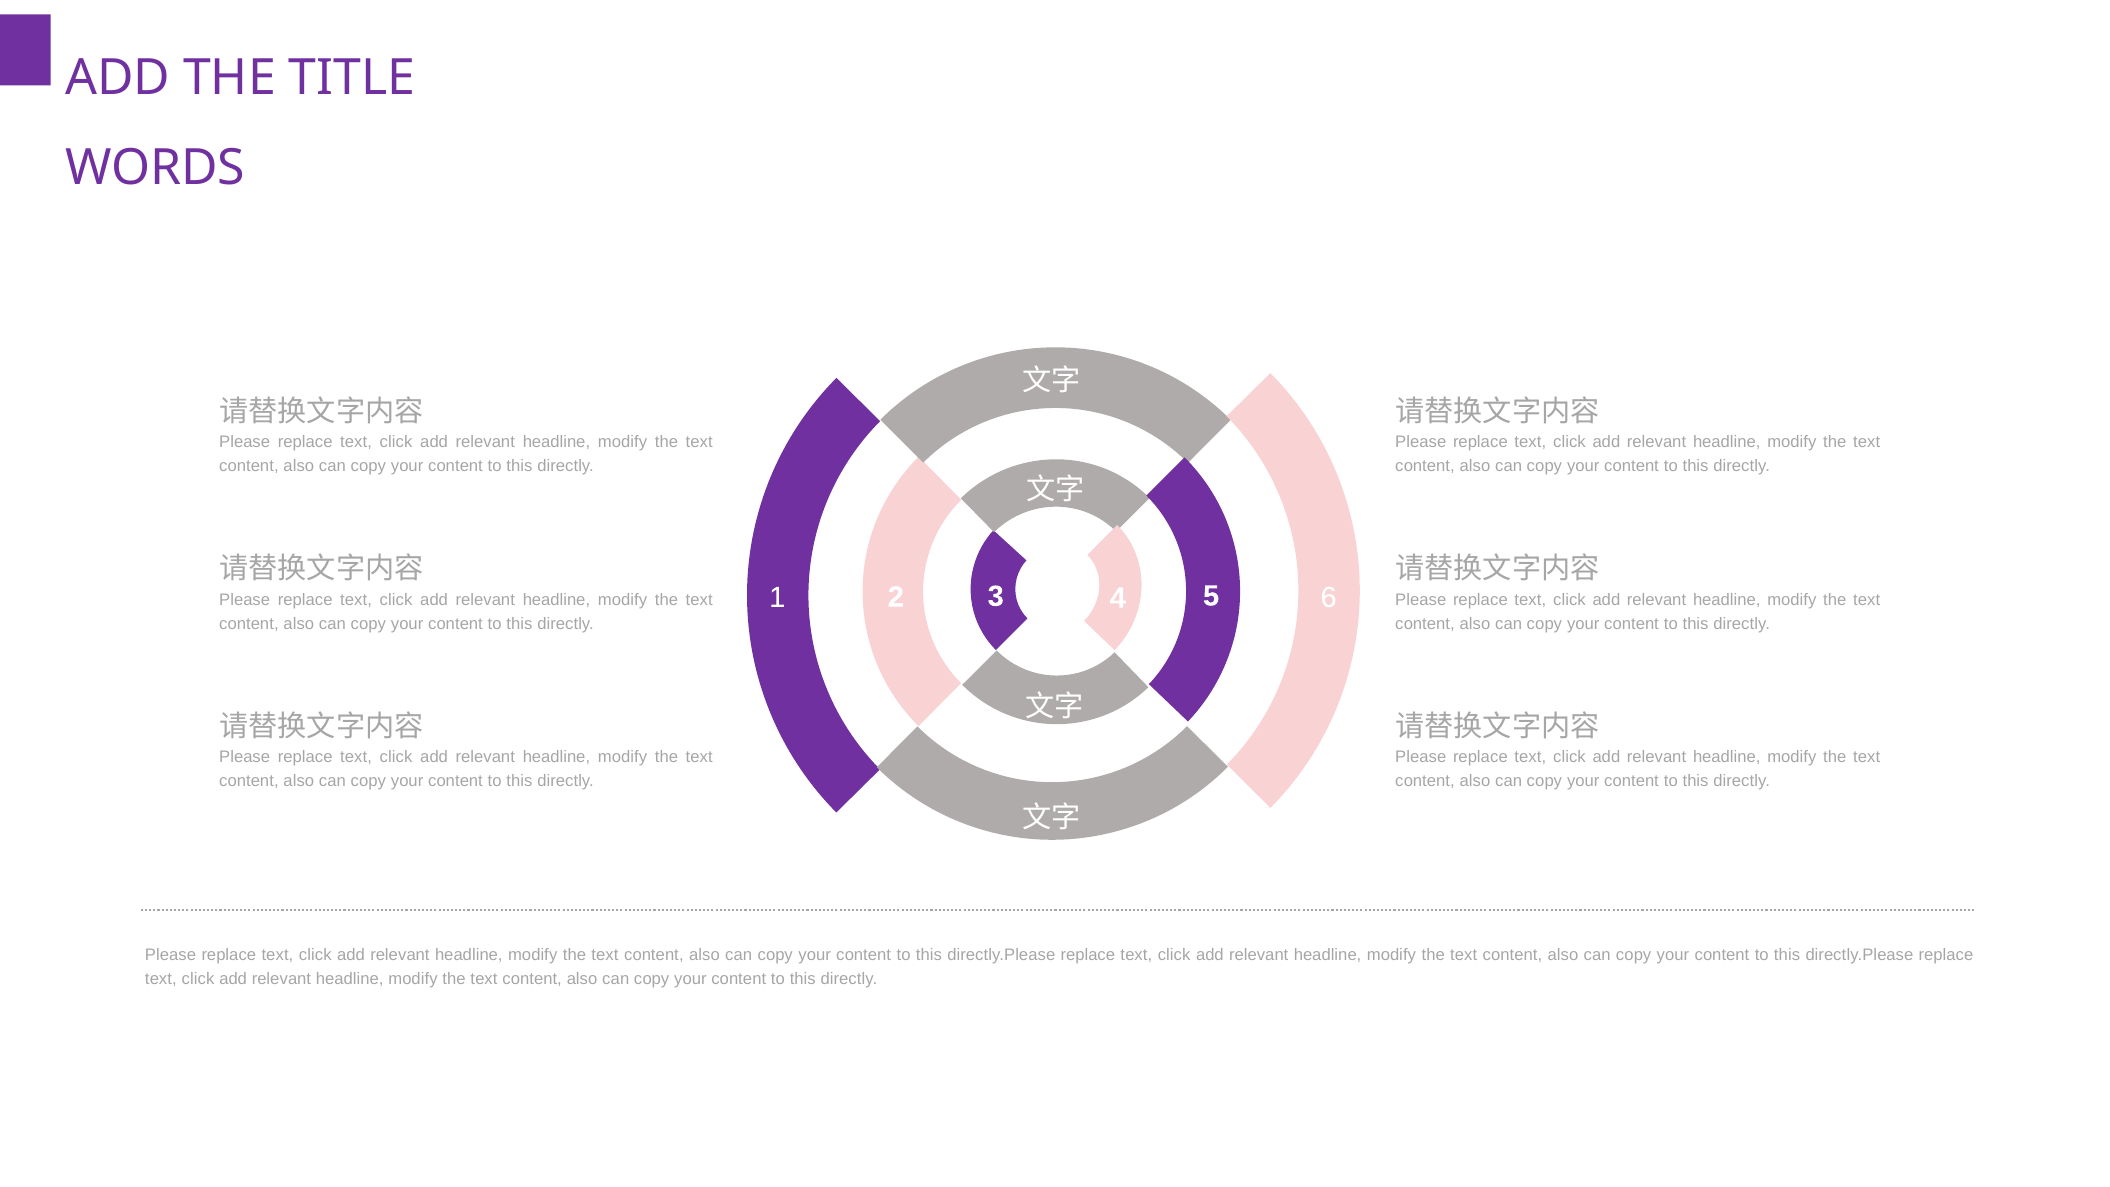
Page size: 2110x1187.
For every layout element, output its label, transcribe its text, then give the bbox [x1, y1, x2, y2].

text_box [745, 281, 1363, 905]
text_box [1395, 385, 1882, 792]
text_box Please replace text, click add relevant headline, modify the text content, also can copy your content to this directly.Please replace text, click add relevant headline, modify the text content, also can copy your content to this directly.Please replace text, click add relevant headline, modify the text content, also can copy your content to this directly. [145, 940, 1977, 988]
text_box ADD THE TITLE WORDS [50, 7, 583, 202]
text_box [219, 385, 714, 791]
